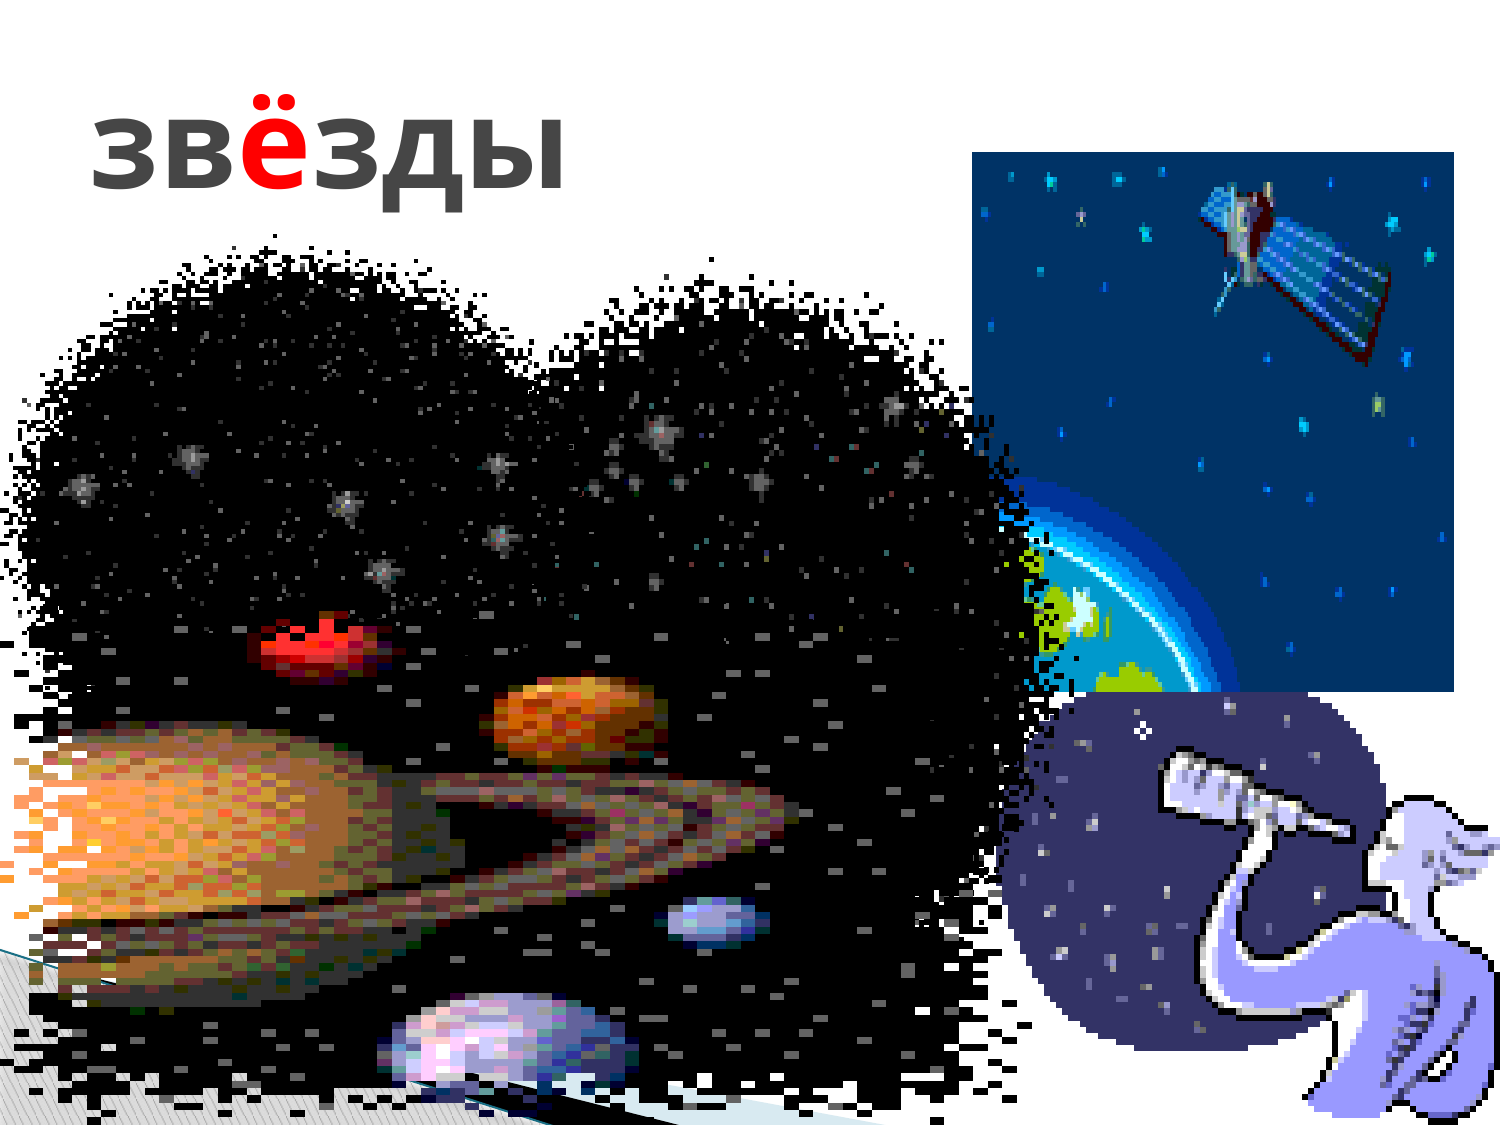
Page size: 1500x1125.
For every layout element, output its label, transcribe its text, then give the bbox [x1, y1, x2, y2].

picture [0, 152, 1500, 1125]
title звёзды [75, 45, 1425, 233]
